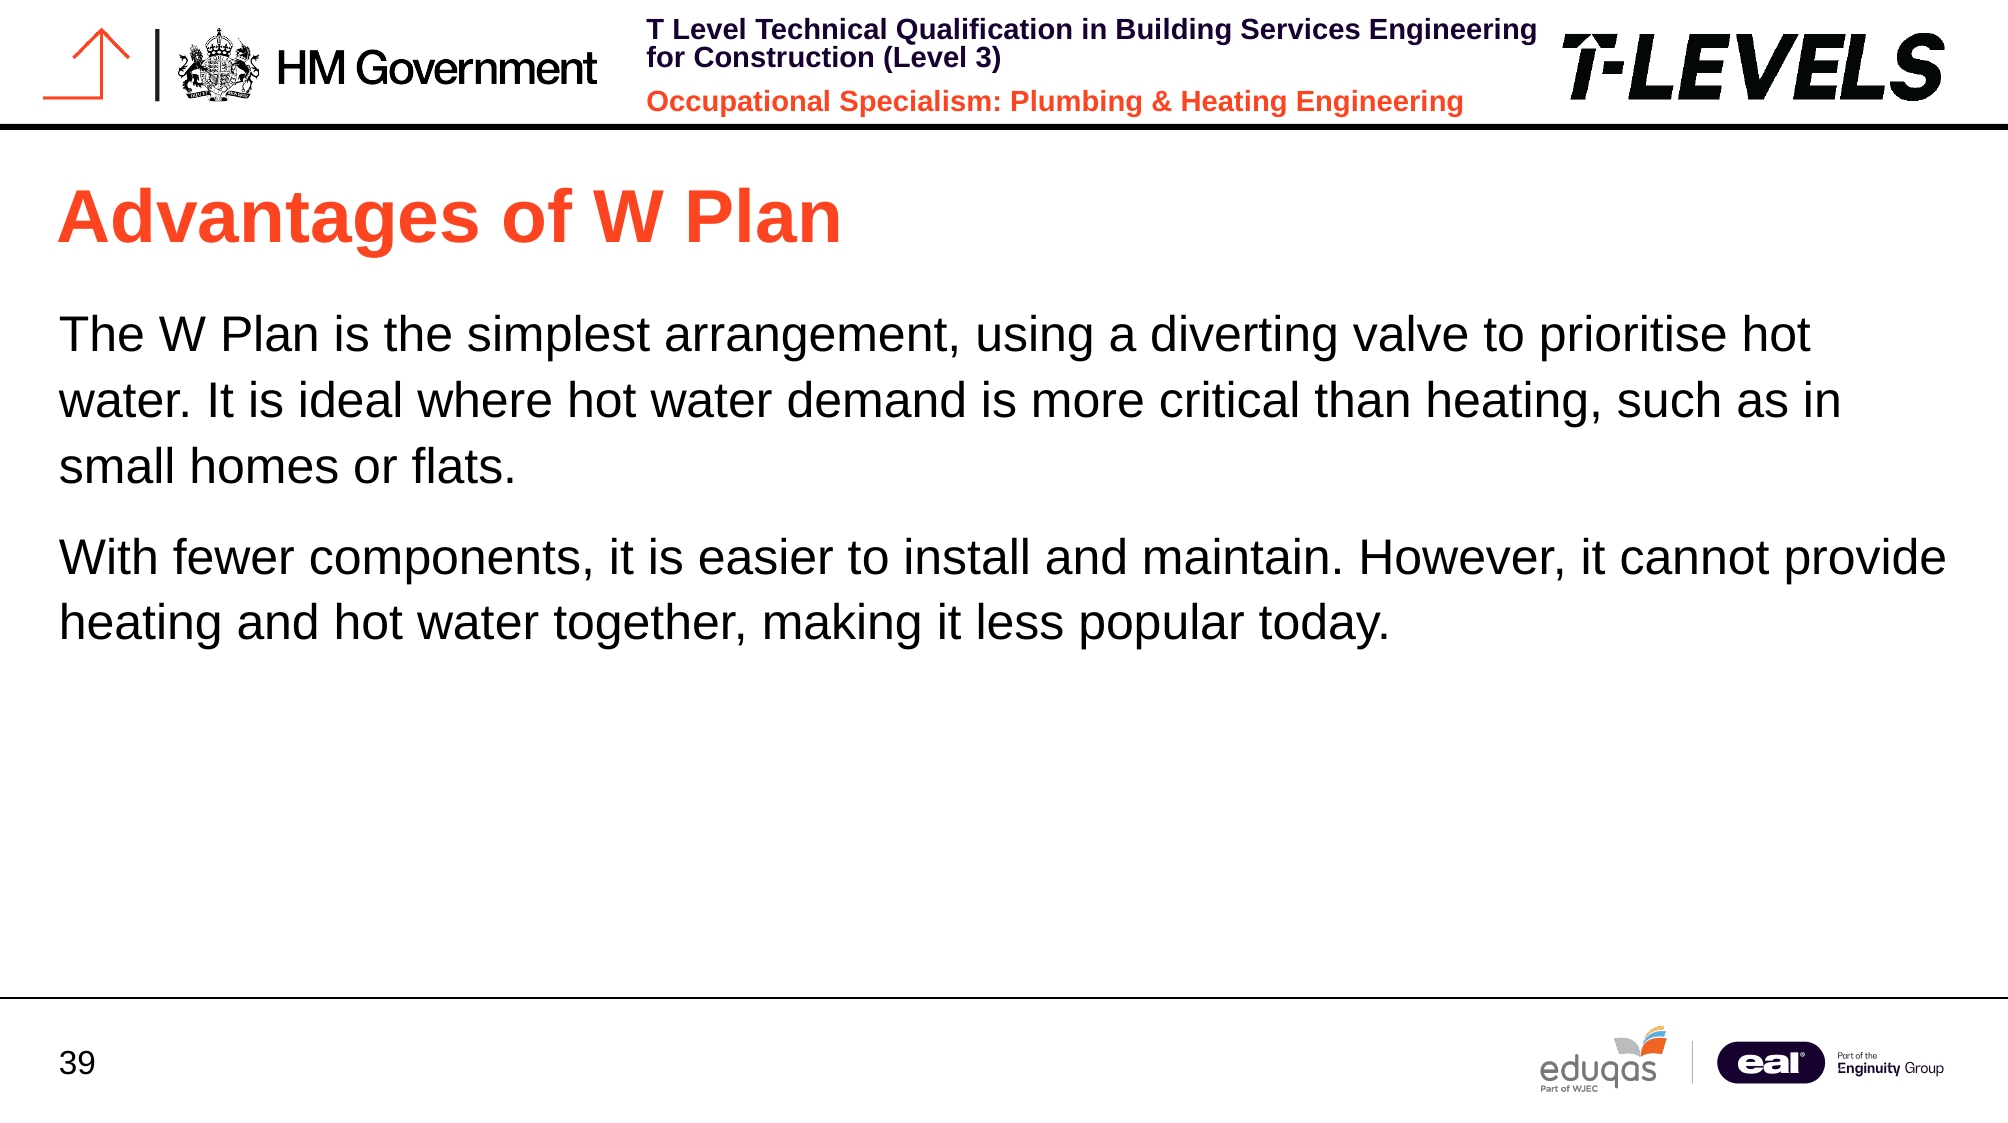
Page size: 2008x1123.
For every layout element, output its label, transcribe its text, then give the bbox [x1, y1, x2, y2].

picture [1535, 1021, 1949, 1097]
title Advantages of W Plan [41, 111, 1949, 314]
list The W Plan is the simplest arrangement, using a diverting valve to prioritise hot water. It is ideal where hot water demand is more critical than heating, such as in small homes or flats. With fewer components, it is easier to install and maintain. However, it cannot provide heating and hot water together, making it less popular today. [59, 295, 1949, 975]
picture [38, 27, 136, 100]
picture [1543, 25, 1964, 108]
picture [155, 28, 597, 102]
